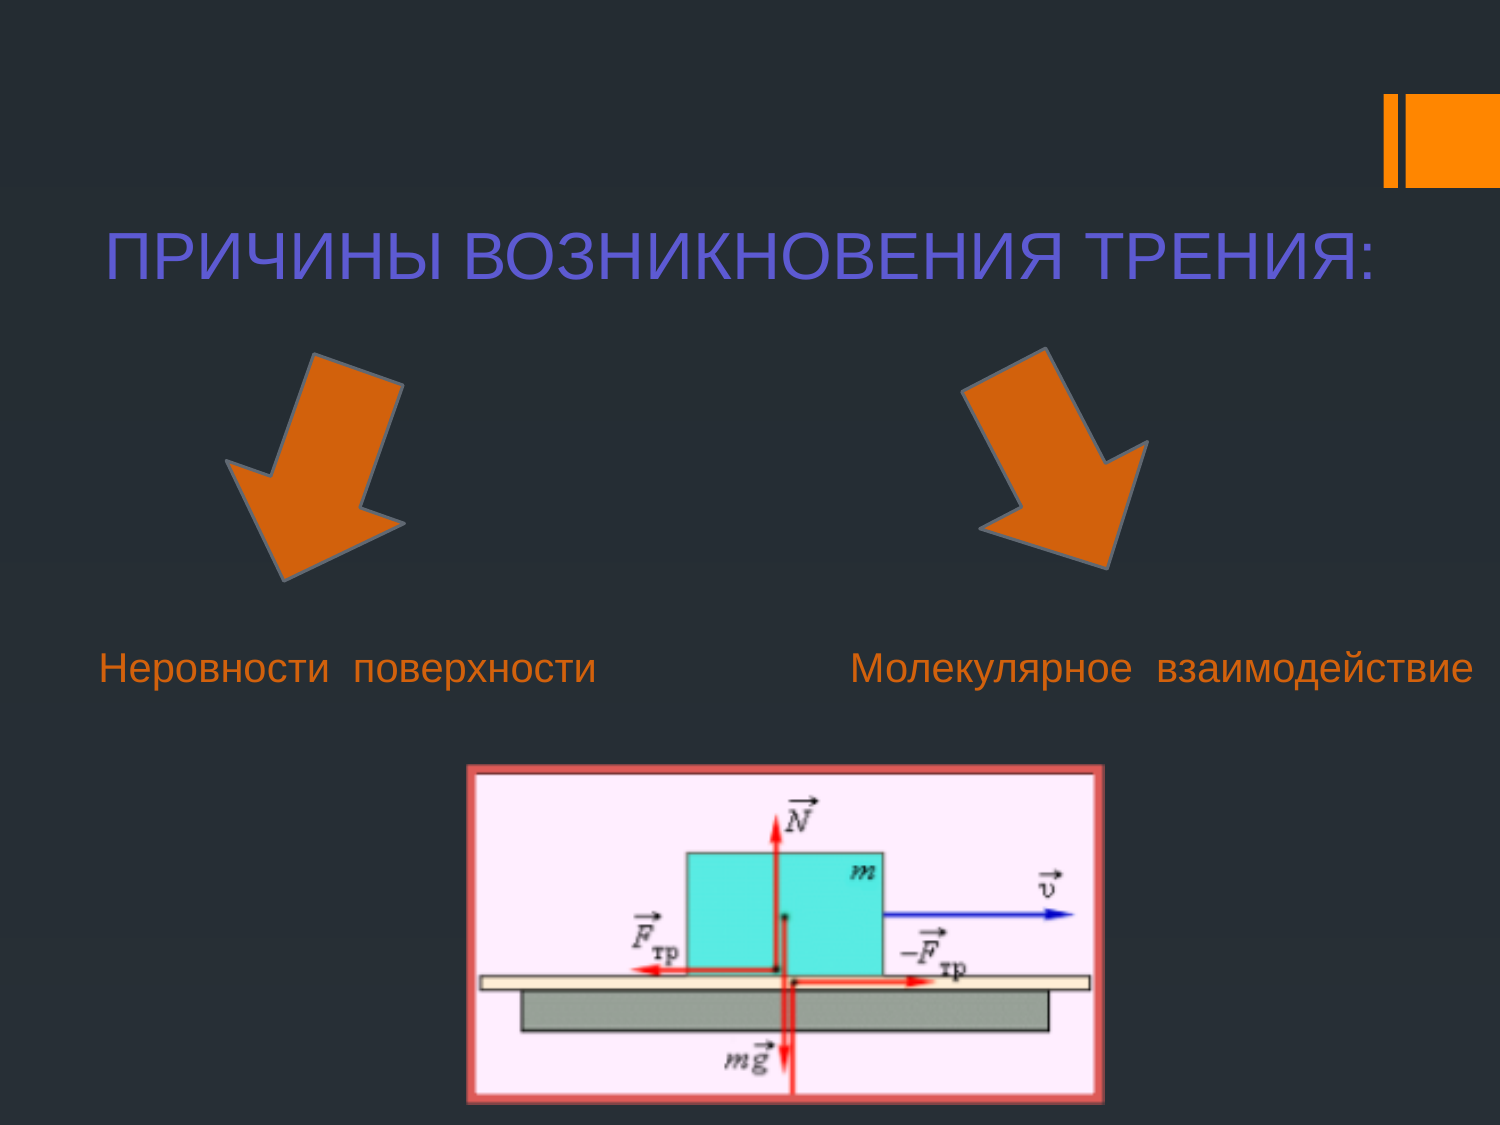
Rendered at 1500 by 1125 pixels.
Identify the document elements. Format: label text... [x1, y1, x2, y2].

text_box [960, 346, 1149, 571]
title ПРИЧИНЫ ВОЗНИКНОВЕНИЯ ТРЕНИЯ: [17, 19, 1465, 301]
text_box [224, 352, 406, 583]
list Неровности поверхности Молекулярное взаимодействие [41, 633, 1500, 862]
picture [465, 763, 1105, 1106]
